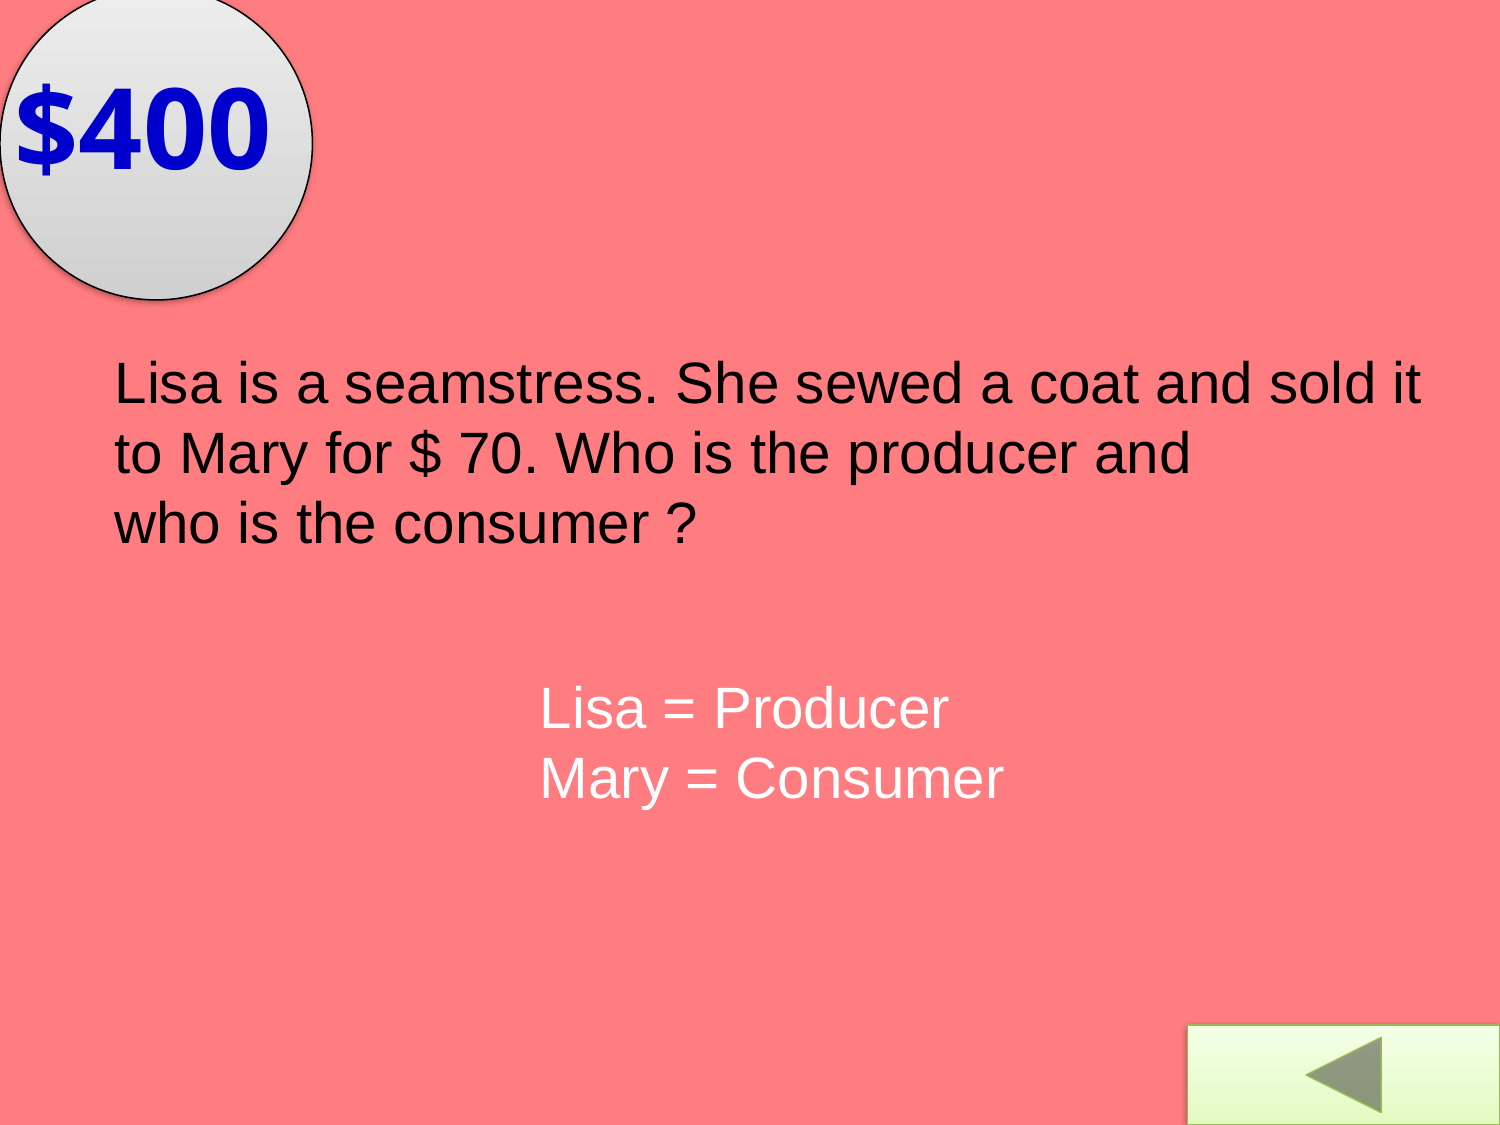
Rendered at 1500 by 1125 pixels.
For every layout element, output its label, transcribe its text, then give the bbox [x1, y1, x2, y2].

text_box [30, 0, 282, 49]
text_box Lisa is a seamstress. She sewed a coat and sold it to Mary for $ 70. Who is the producer and who is the consumer ? [99, 337, 1463, 563]
text_box Lisa = Producer Mary = Consumer [525, 662, 1100, 818]
text_box [9, 200, 303, 301]
text_box $400 [0, 49, 1425, 200]
text_box [1187, 1024, 1500, 1125]
